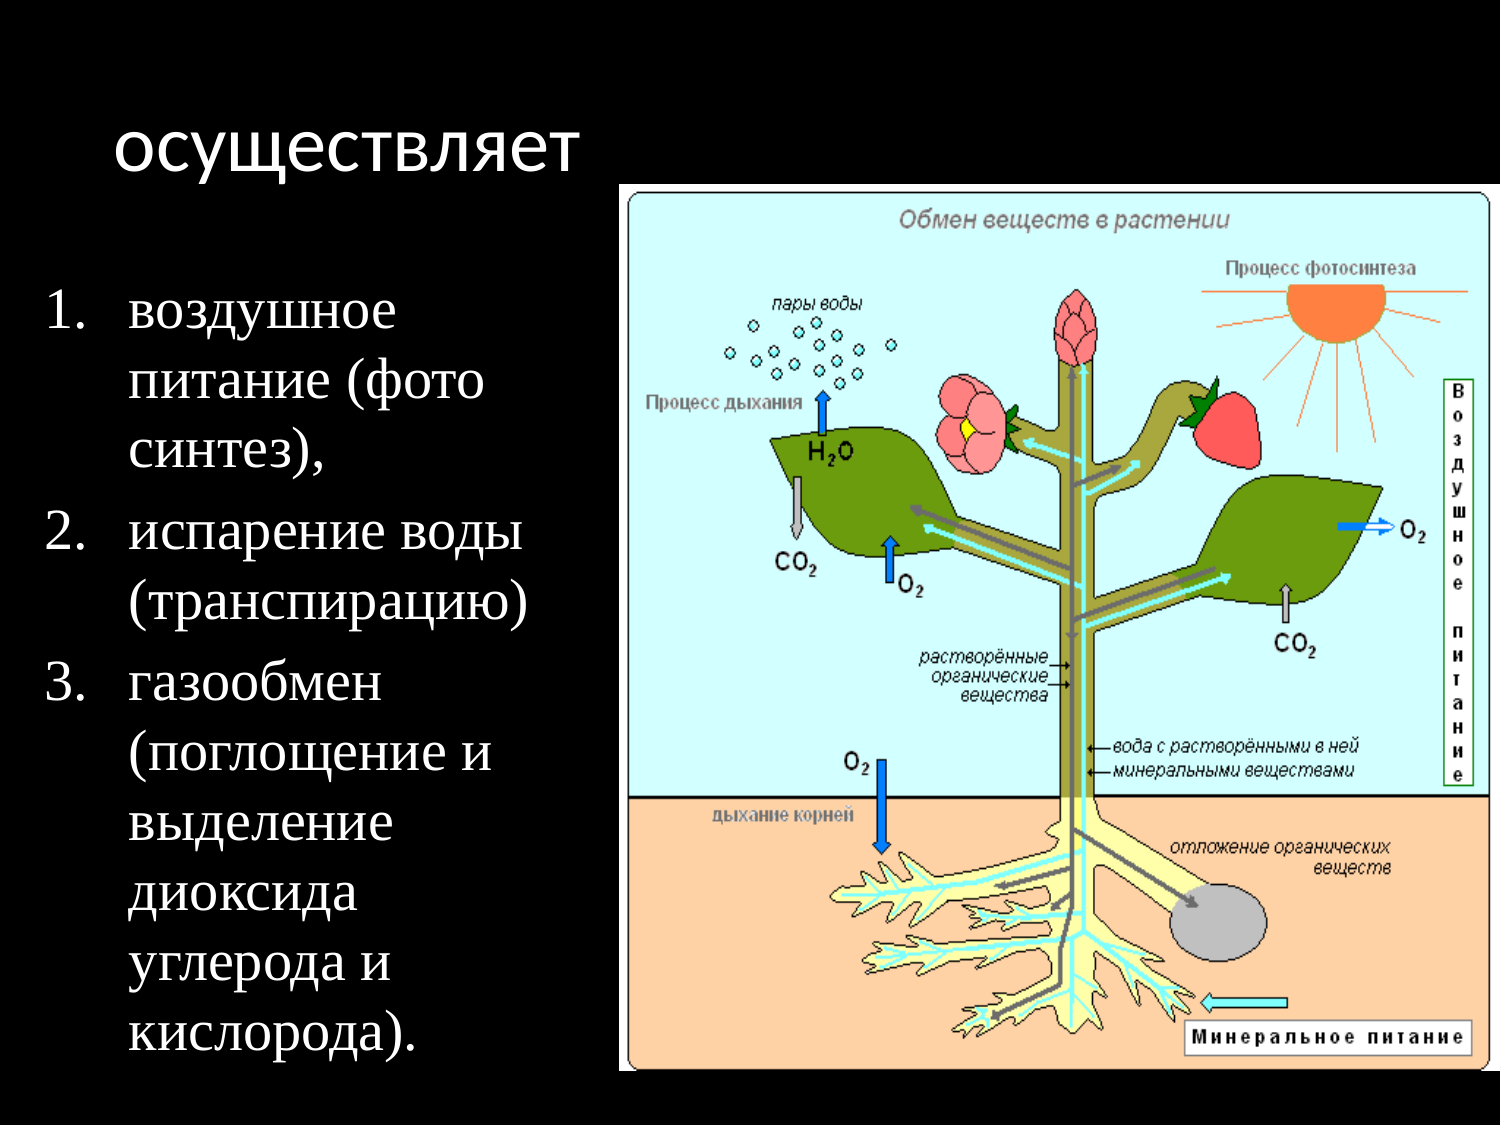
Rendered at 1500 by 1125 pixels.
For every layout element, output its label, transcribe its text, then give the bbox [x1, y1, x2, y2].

list воздушное питание (фото­синтез), испарение воды (транспирацию) газообмен (поглоще­ние и выделение диоксида углерода и кислорода). [29, 262, 561, 1094]
picture [618, 184, 1500, 1071]
title осуществляет [75, 45, 621, 233]
